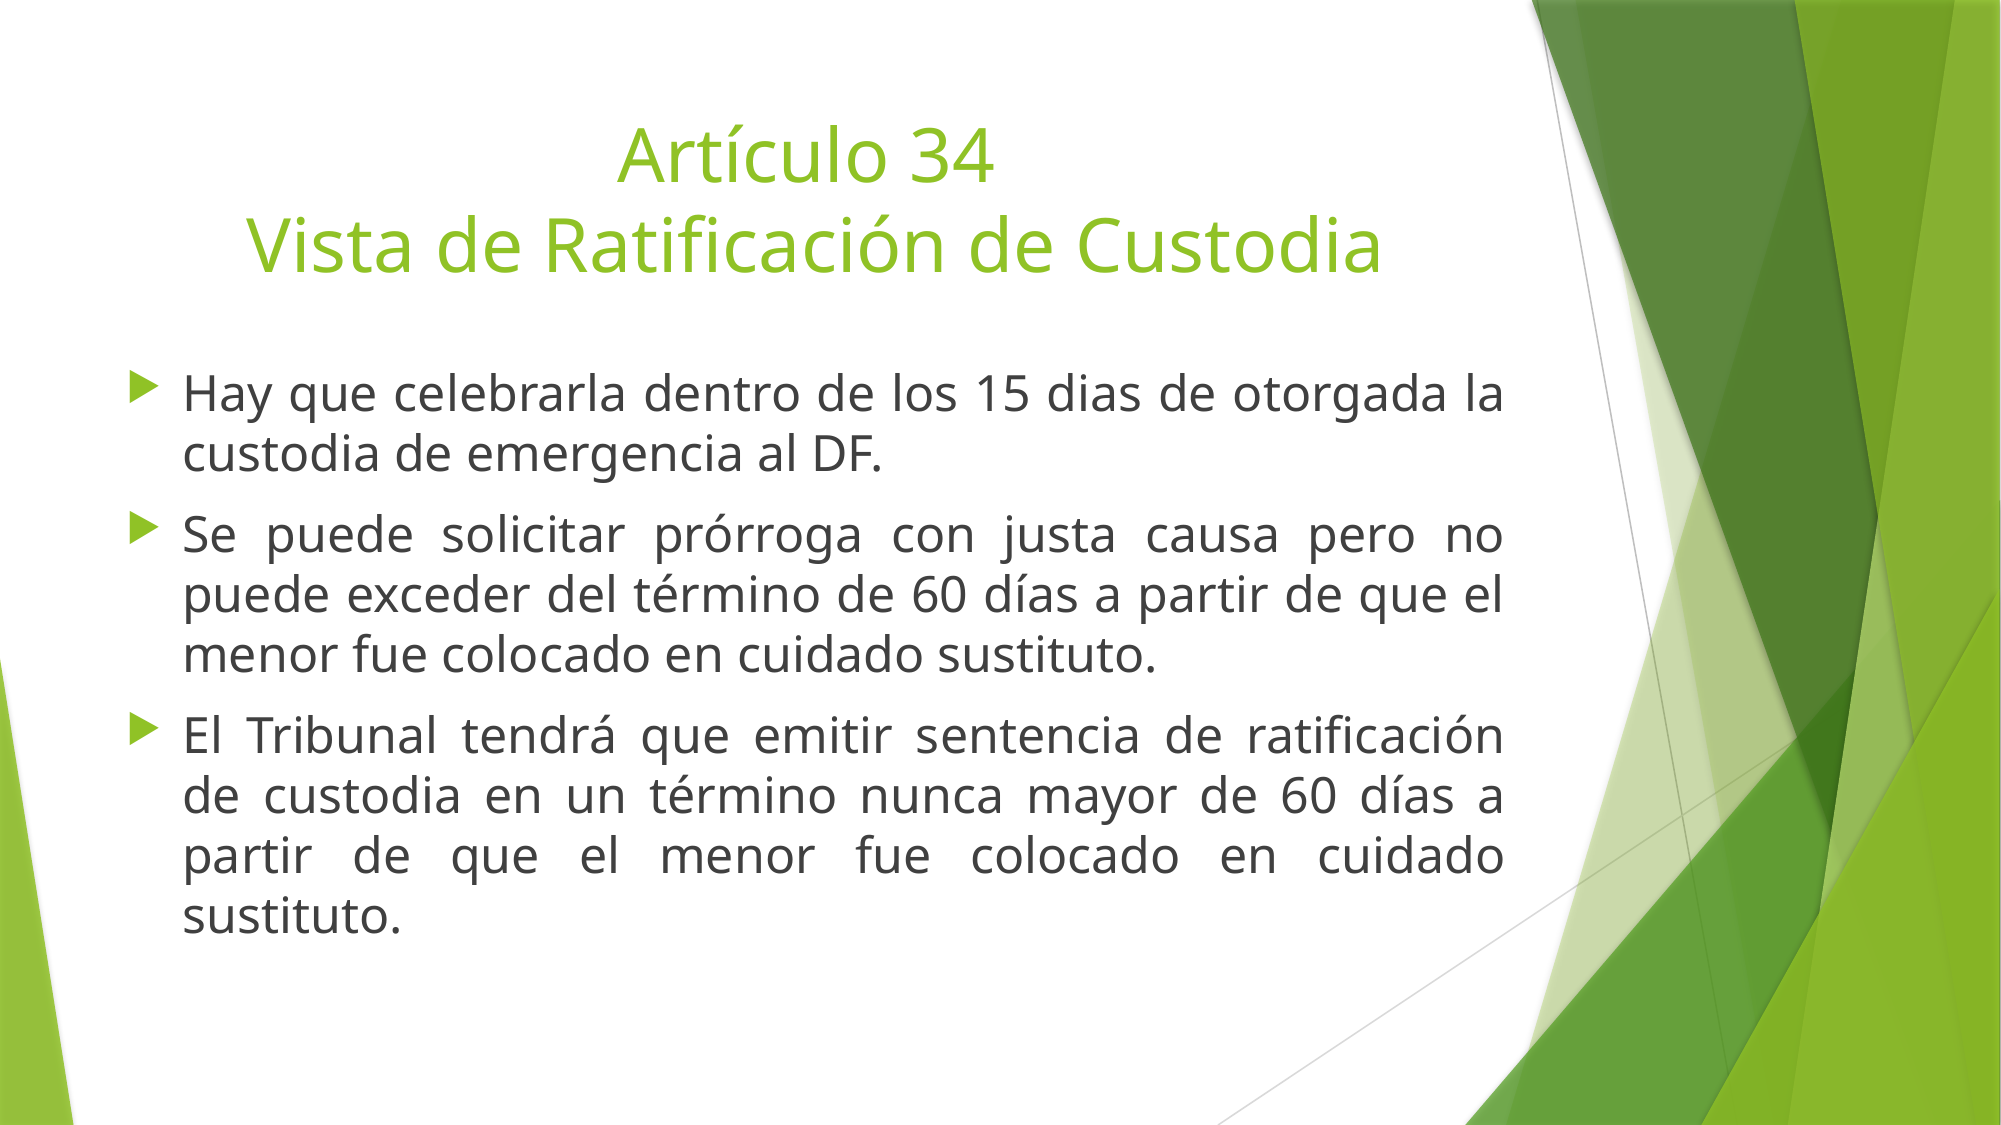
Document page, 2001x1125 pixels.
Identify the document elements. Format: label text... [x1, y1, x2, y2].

list Hay que celebrarla dentro de los 15 dias de otorgada la custodia de emergencia al DF. Se puede solicitar prórroga con justa causa pero no puede exceder del término de 60 días a partir de que el menor fue colocado en cuidado sustituto. El Tribunal tendrá que emitir sentencia de ratificación de custodia en un término nunca mayor de 60 días a partir de que el menor fue colocado en cuidado sustituto. [111, 354, 1522, 992]
title Artículo 34 Vista de Ratificación de Custodia [111, 99, 1522, 317]
